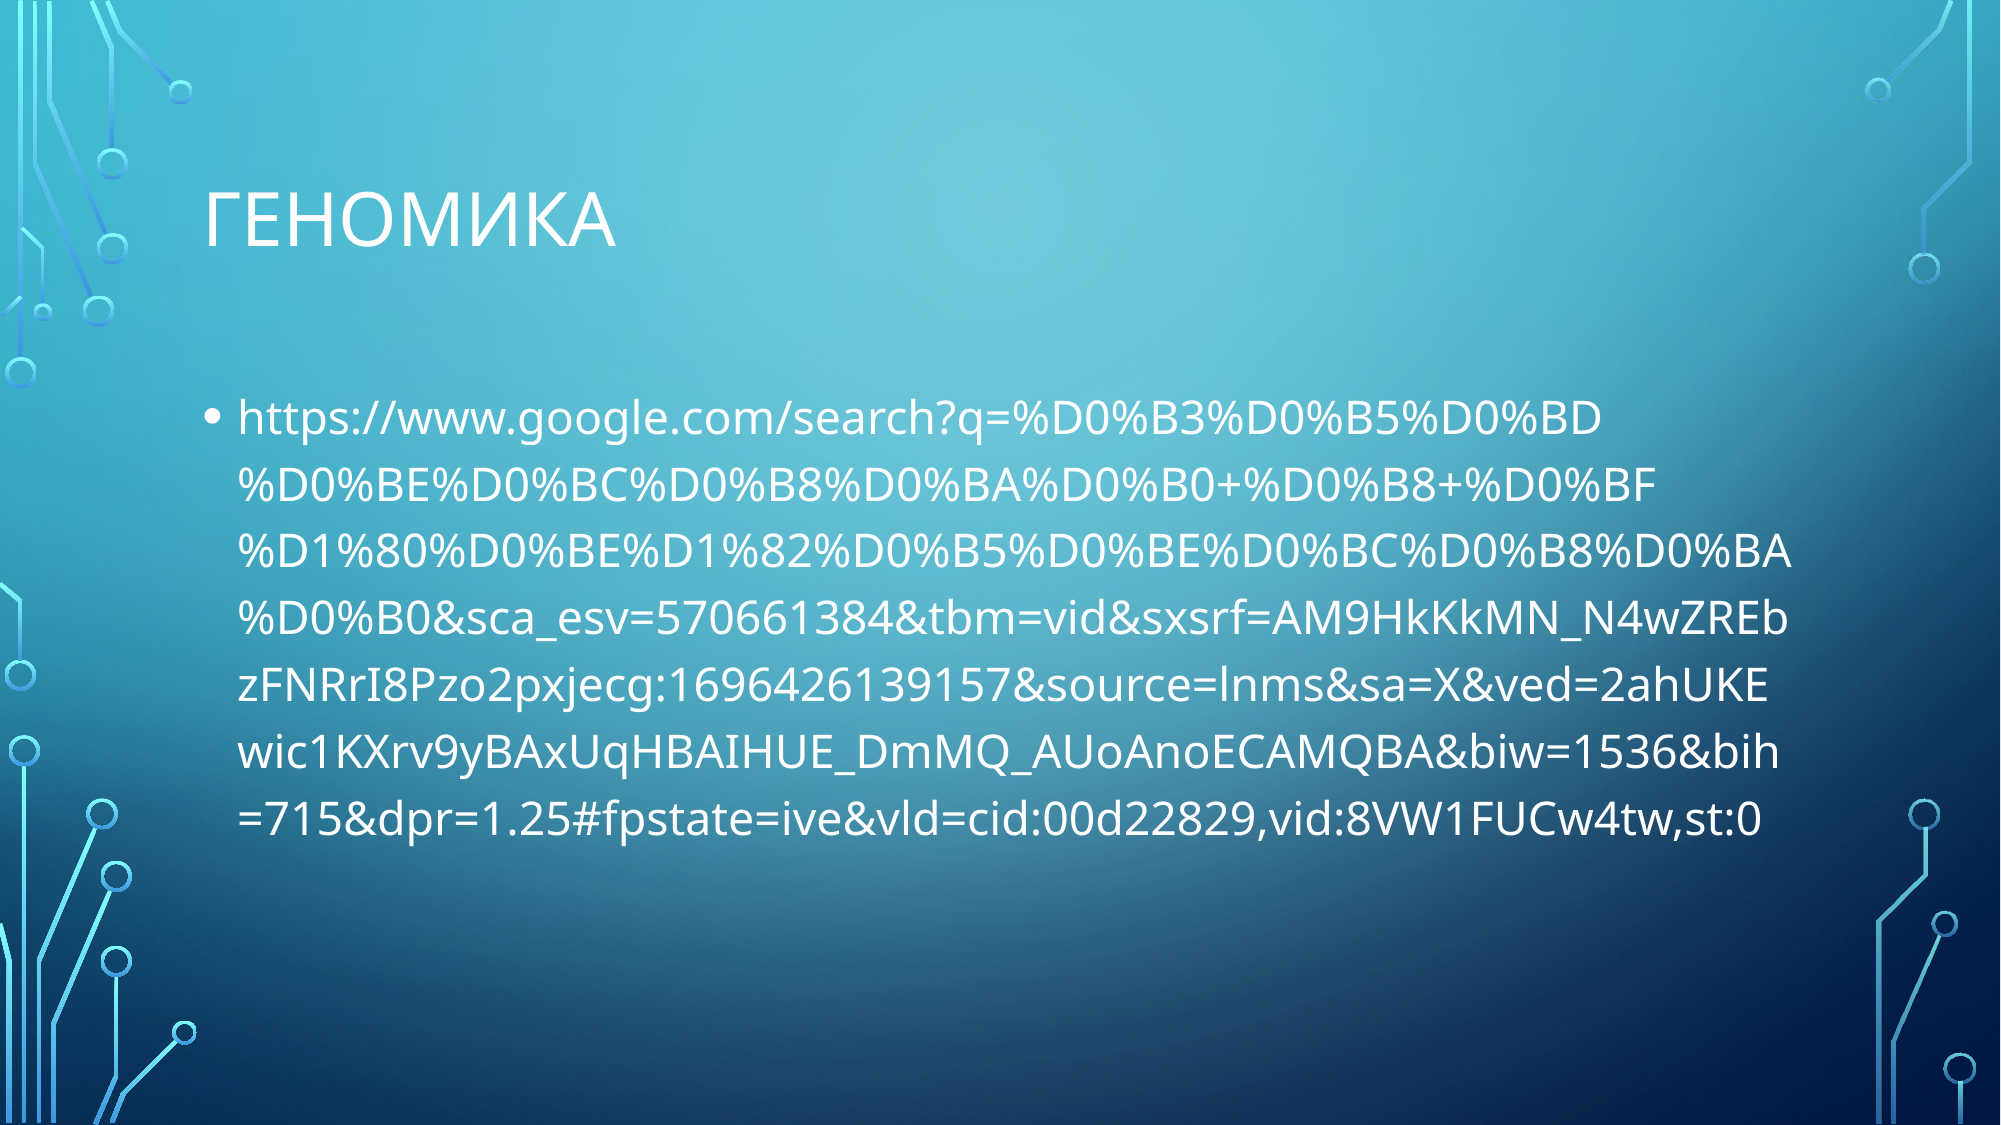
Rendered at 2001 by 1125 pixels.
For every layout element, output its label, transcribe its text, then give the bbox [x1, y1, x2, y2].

list https://www.google.com/search?q=%D0%B3%D0%B5%D0%BD%D0%BE%D0%BC%D0%B8%D0%BA%D0%B0+%D0%B8+%D0%BF%D1%80%D0%BE%D1%82%D0%B5%D0%BE%D0%BC%D0%B8%D0%BA%D0%B0&sca_esv=570661384&tbm=vid&sxsrf=AM9HkKkMN_N4wZREbzFNRrI8Pzo2pxjecg:1696426139157&source=lnms&sa=X&ved=2ahUKEwic1KXrv9yBAxUqHBAIHUE_DmMQ_AUoAnoECAMQBA&biw=1536&bih=715&dpr=1.25#fpstate=ive&vld=cid:00d22829,vid:8VW1FUCw4tw,st:0 [187, 369, 1813, 950]
title Геномика [187, 101, 1813, 344]
